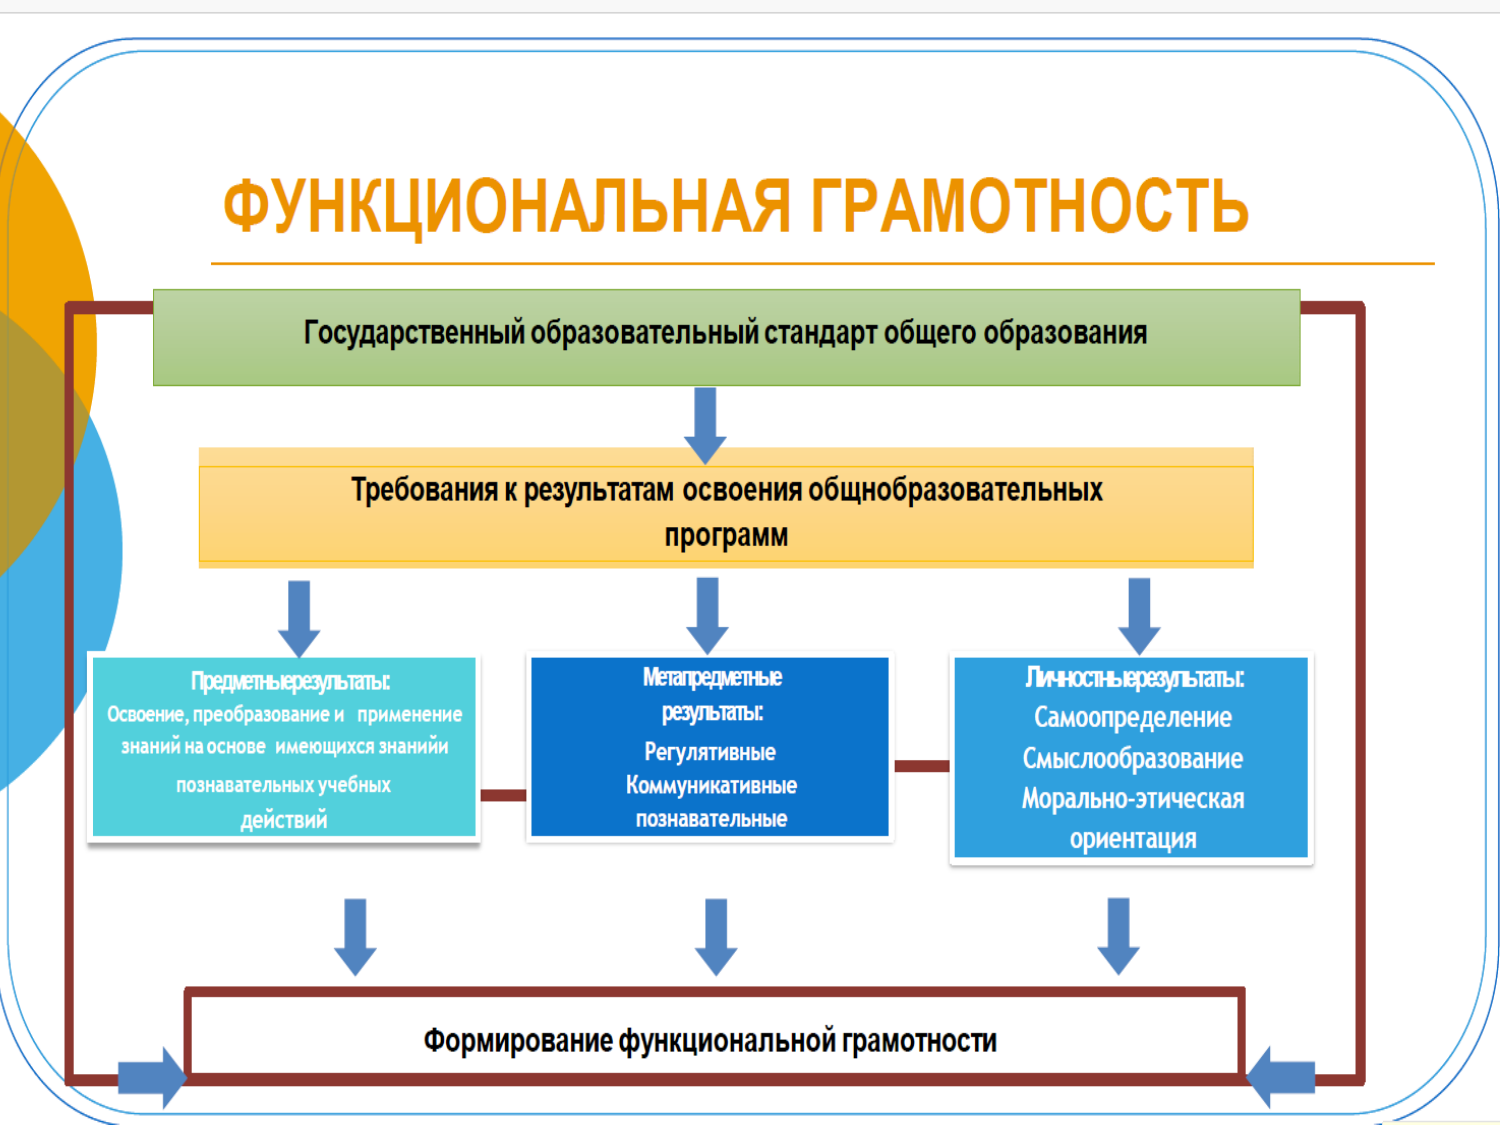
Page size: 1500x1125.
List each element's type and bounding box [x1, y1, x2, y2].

list [0, 0, 1500, 1125]
